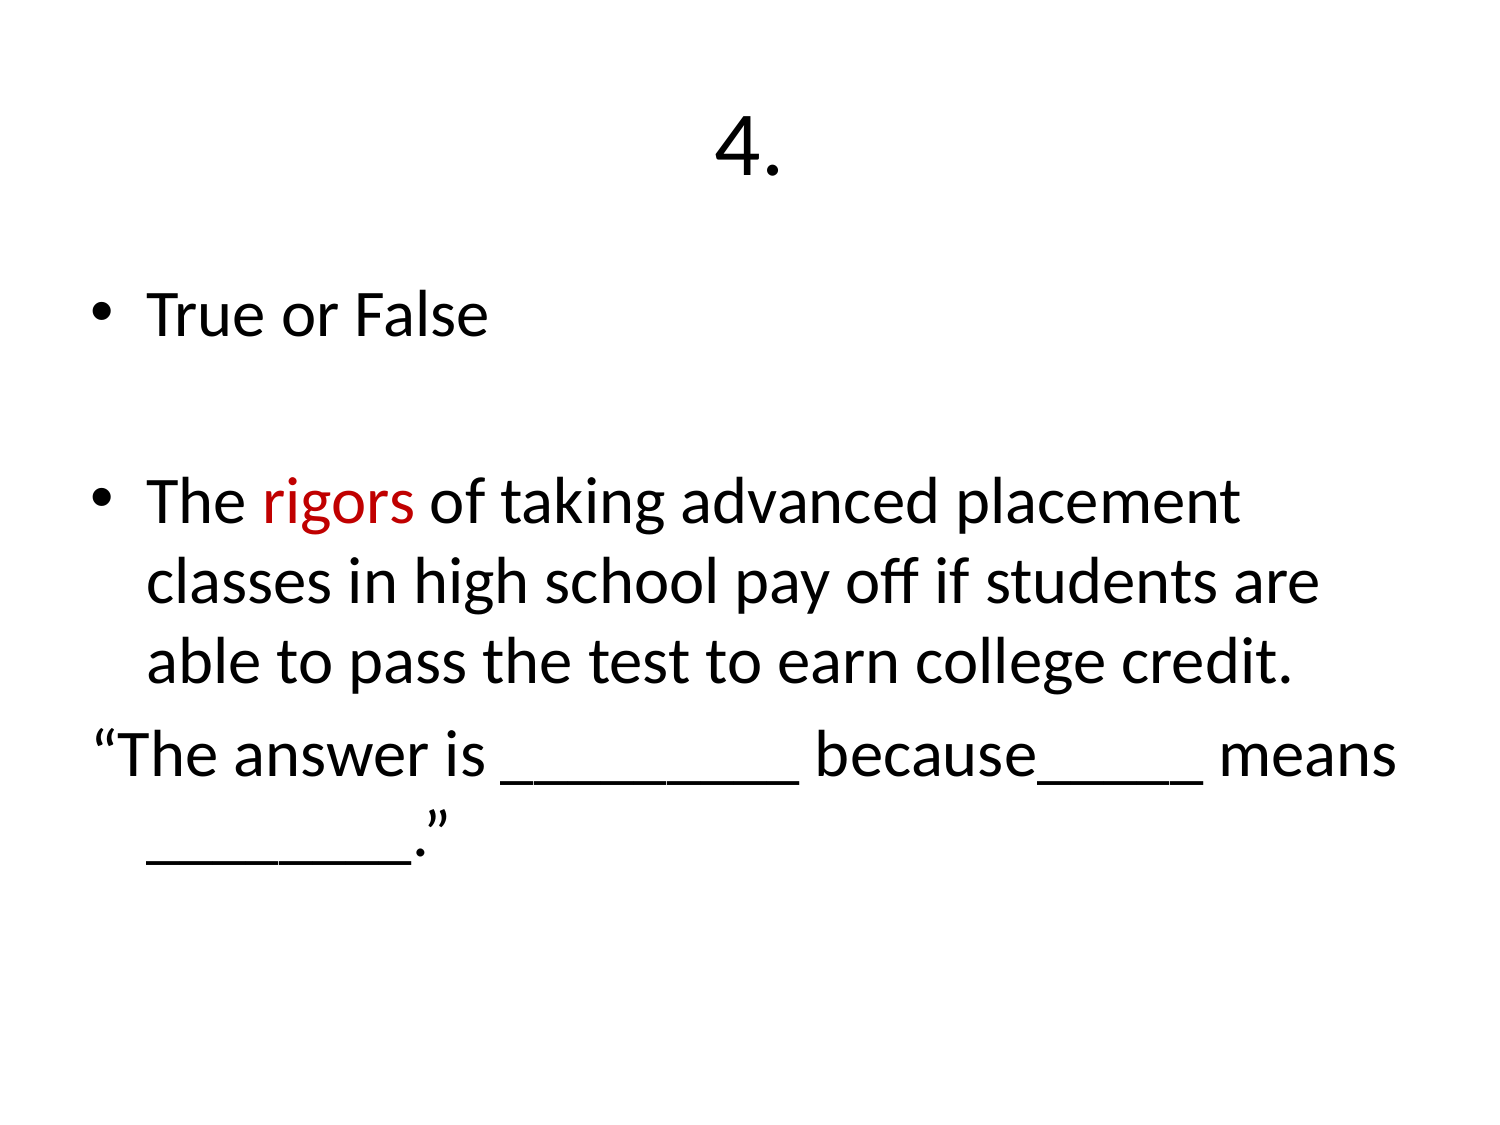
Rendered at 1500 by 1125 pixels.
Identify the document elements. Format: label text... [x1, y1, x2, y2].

list True or False The rigors of taking advanced placement classes in high school pay off if students are able to pass the test to earn college credit. “The answer is _________ because_____ means ________.” [75, 262, 1425, 1005]
title 4. [75, 45, 1425, 233]
